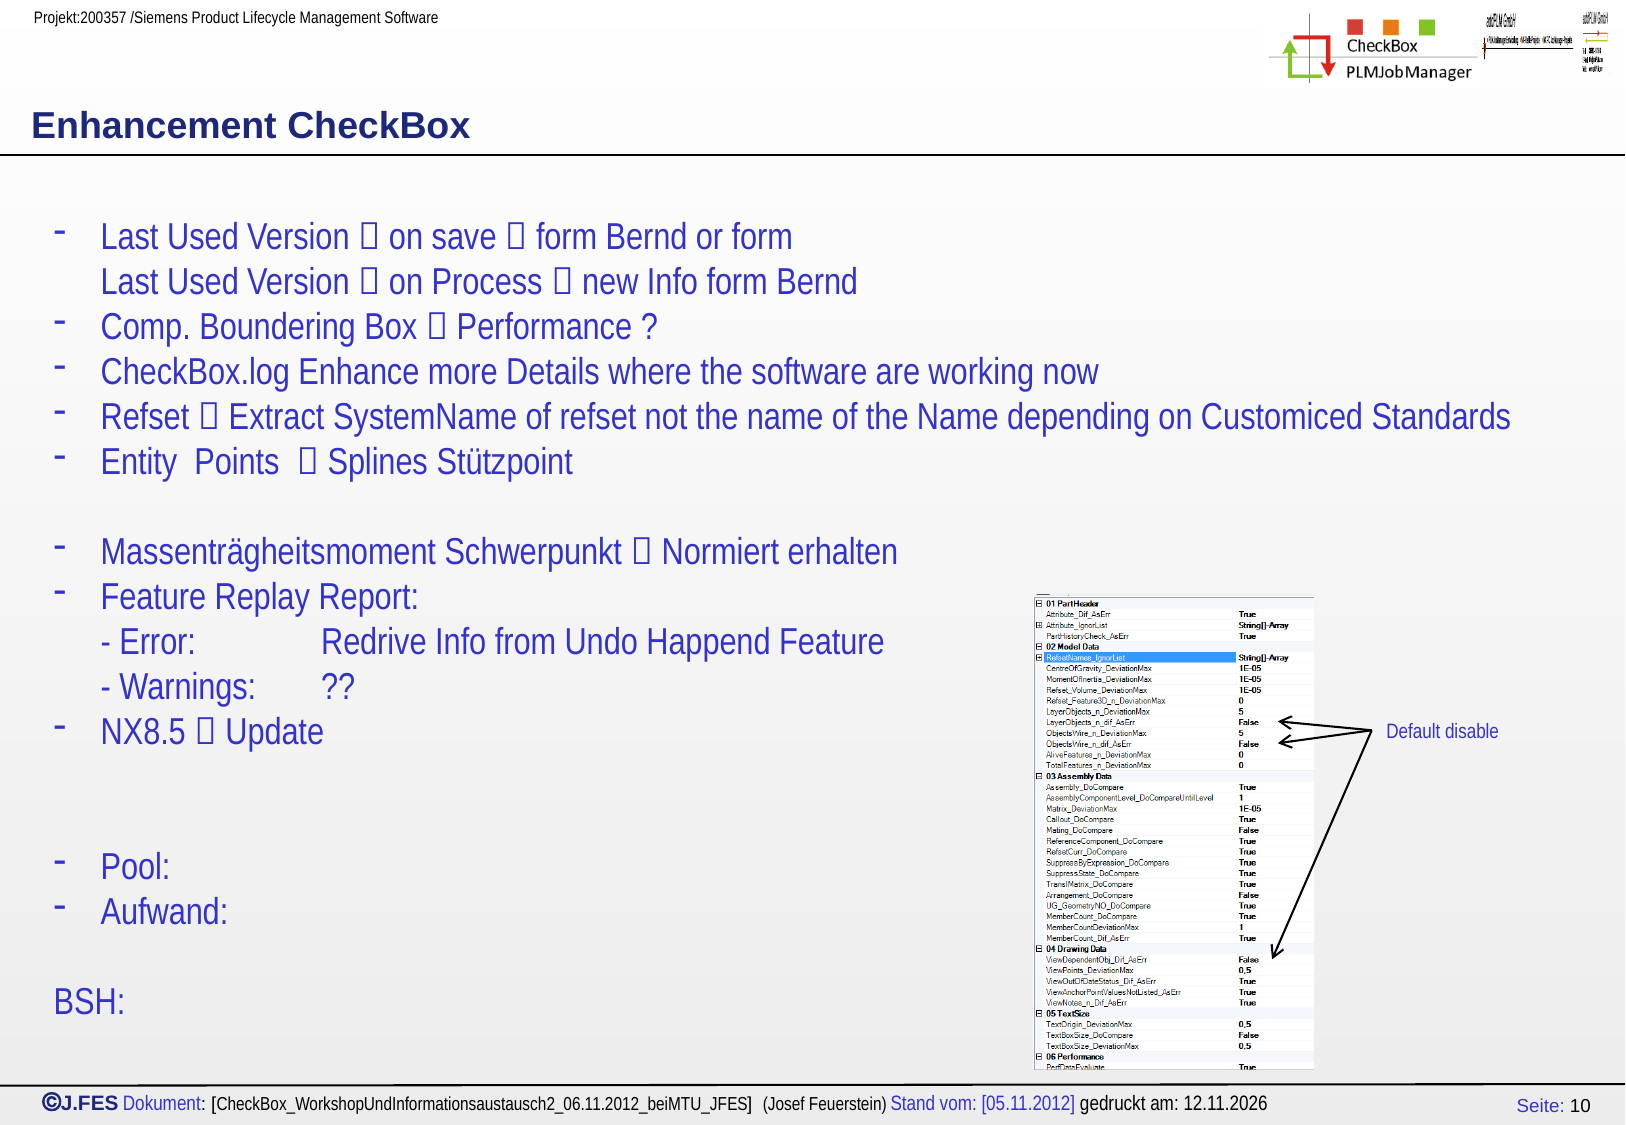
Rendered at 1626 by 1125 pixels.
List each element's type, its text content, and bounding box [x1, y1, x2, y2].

text_box Default disable [1371, 710, 1588, 751]
title Enhancement CheckBox [30, 73, 1600, 148]
picture [1263, 10, 1482, 73]
text_box Last Used Version  on save  form Bernd or form Last Used Version  on Process  new Info form Bernd Comp. Boundering Box  Performance ? CheckBox.log Enhance more Details where the software are working now Refset  Extract SystemName of refset not the name of the Name depending on Customiced Standards Entity Points  Splines Stützpoint Massenträgheitsmoment Schwerpunkt  Normiert erhalten Feature Replay Report: - Error: Redrive Info from Undo Happend Feature - Warnings: ?? NX8.5  Update Pool: Aufwand: BSH: [38, 204, 1552, 1030]
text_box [1271, 730, 1372, 960]
picture [1033, 594, 1314, 1071]
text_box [1277, 721, 1372, 729]
